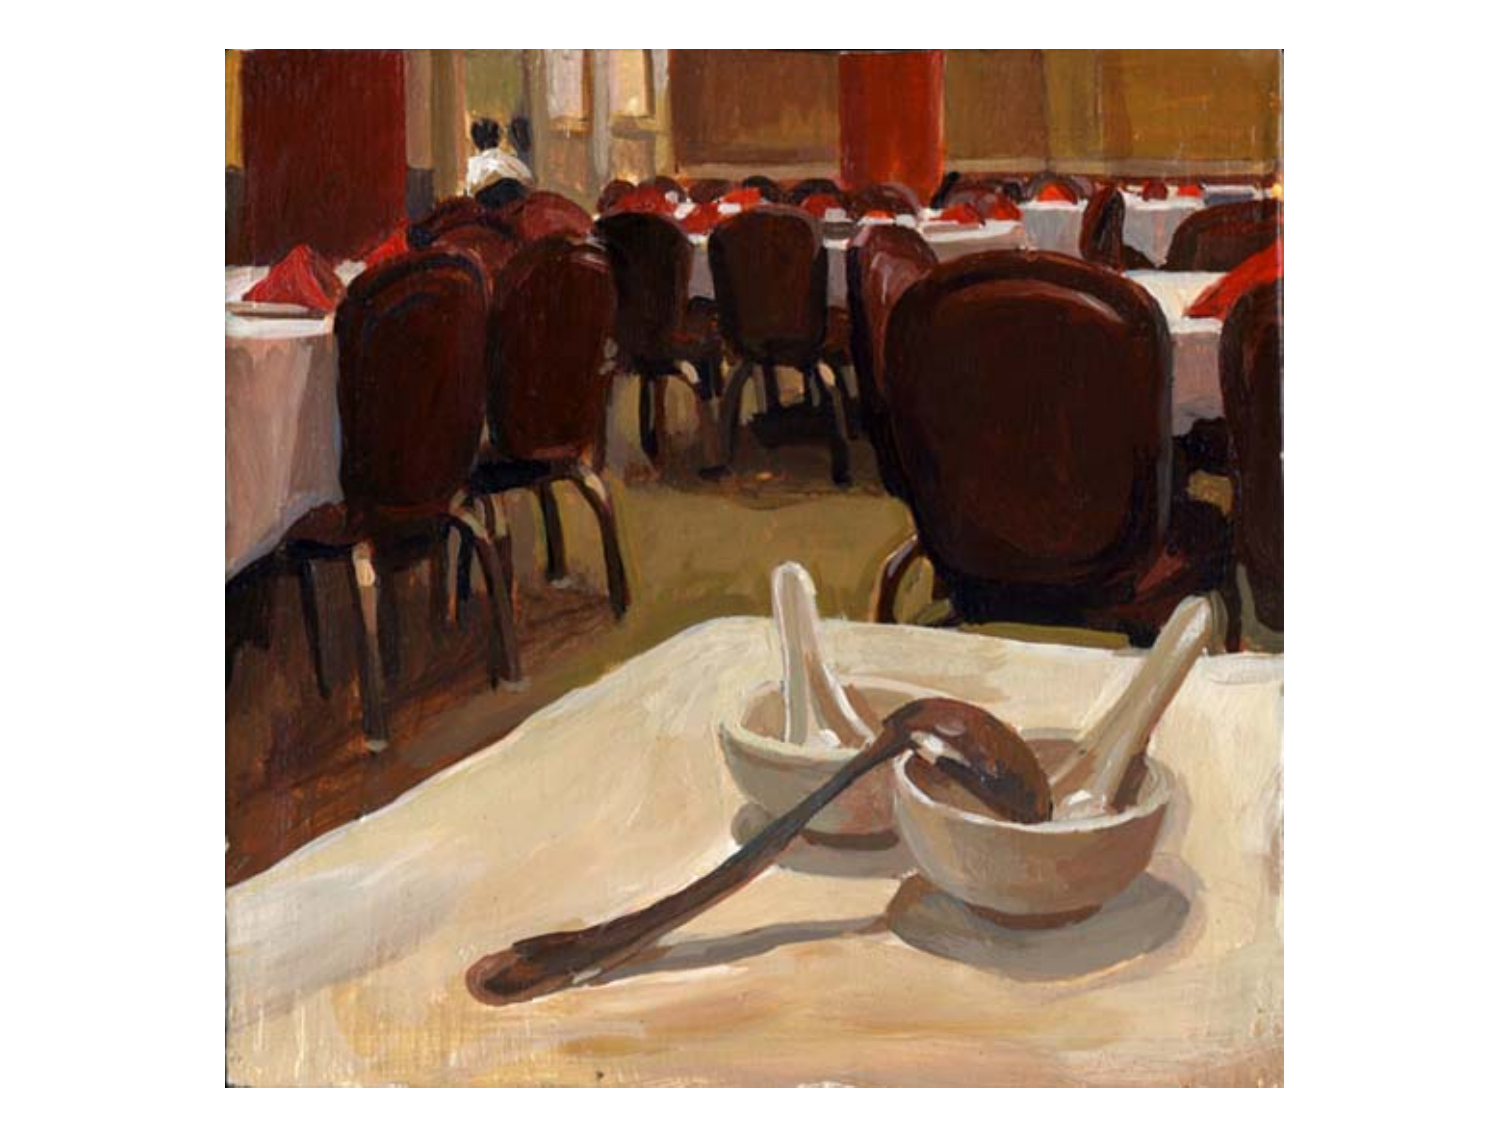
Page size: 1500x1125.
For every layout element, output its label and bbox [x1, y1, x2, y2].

picture [224, 49, 1285, 1089]
